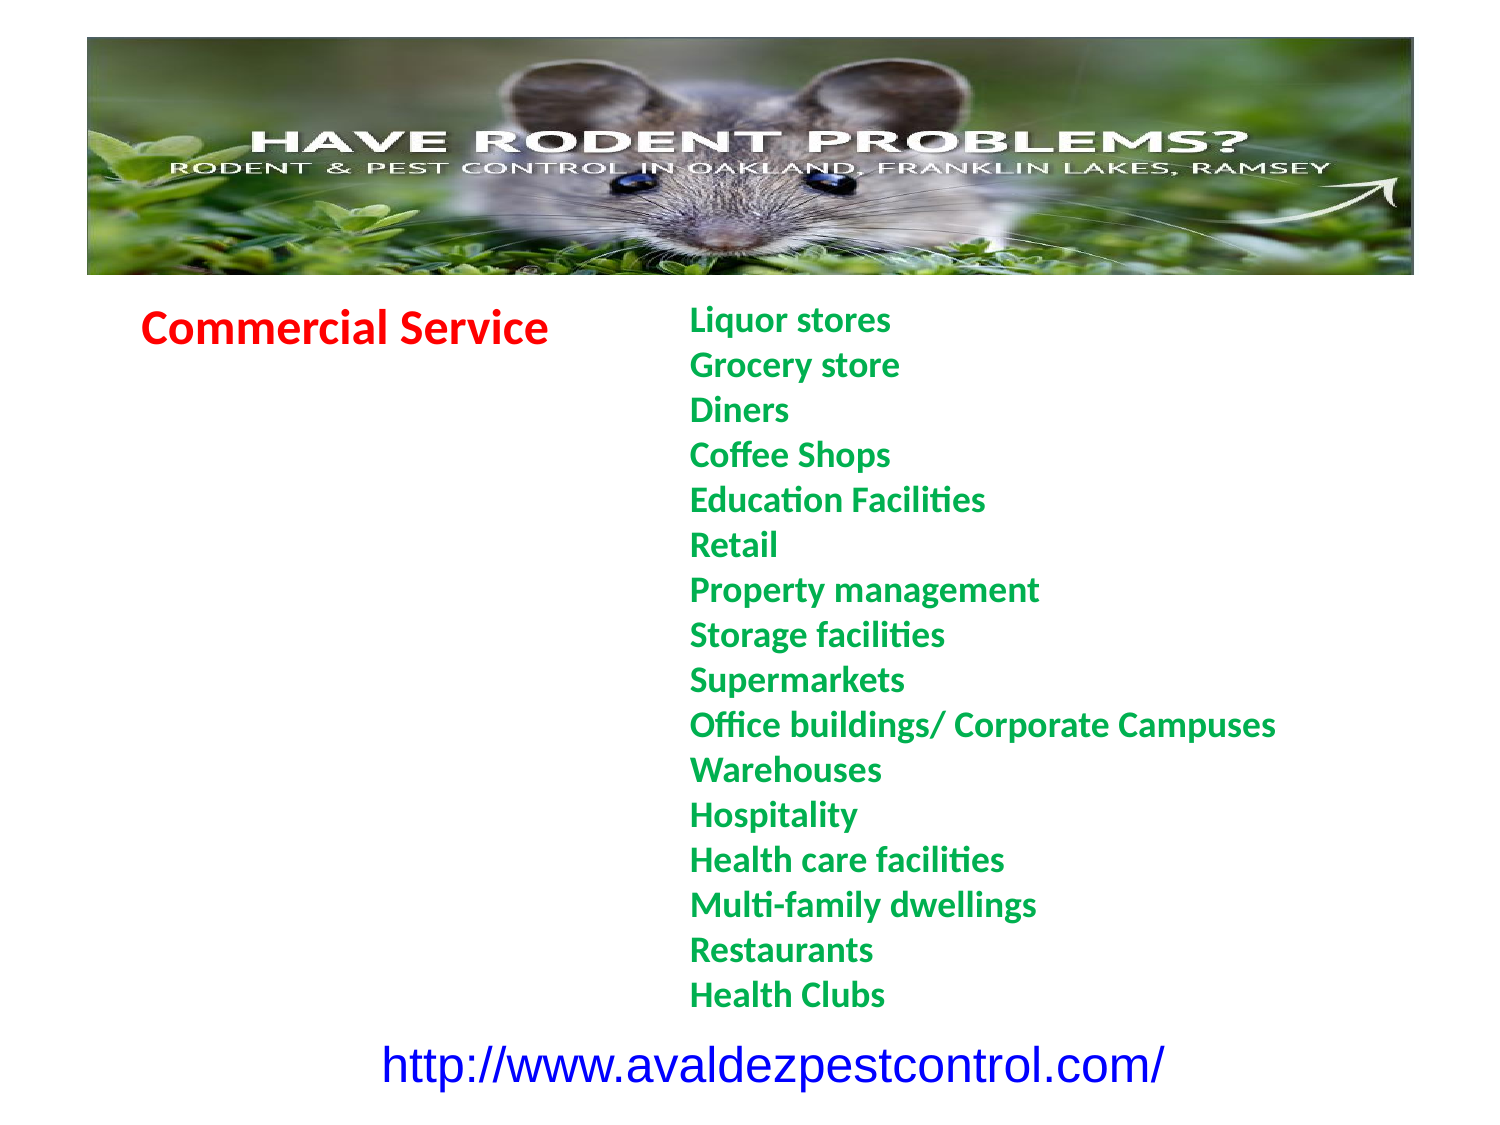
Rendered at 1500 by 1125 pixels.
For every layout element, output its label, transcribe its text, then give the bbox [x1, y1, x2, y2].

text_box http://www.avaldezpestcontrol.com/ [366, 1025, 1181, 1101]
text_box Commercial Service [126, 287, 565, 363]
text_box Liquor stores Grocery store Diners Coffee Shops Education Facilities Retail Property management Storage facilities Supermarkets Office buildings/ Corporate Campuses Warehouses Hospitality Health care facilities Multi-family dwellings Restaurants Health Clubs [675, 287, 1450, 1023]
picture [87, 37, 1420, 276]
